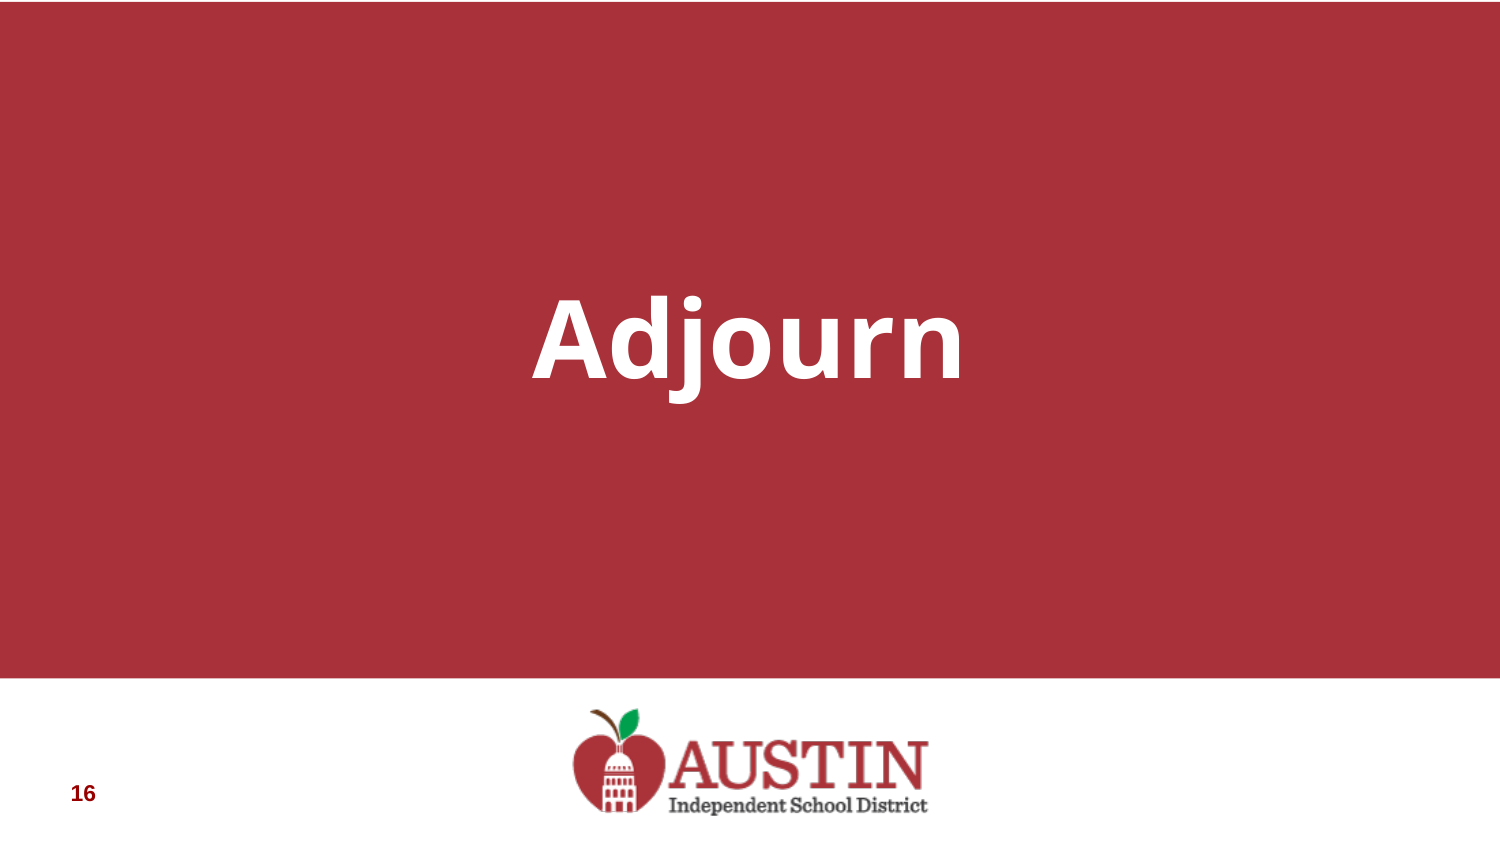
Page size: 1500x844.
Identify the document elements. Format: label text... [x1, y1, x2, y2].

text_box [0, 1, 1500, 679]
picture [565, 692, 934, 831]
slide_number 16 [21, 761, 112, 827]
title Adjourn [51, 29, 1449, 644]
